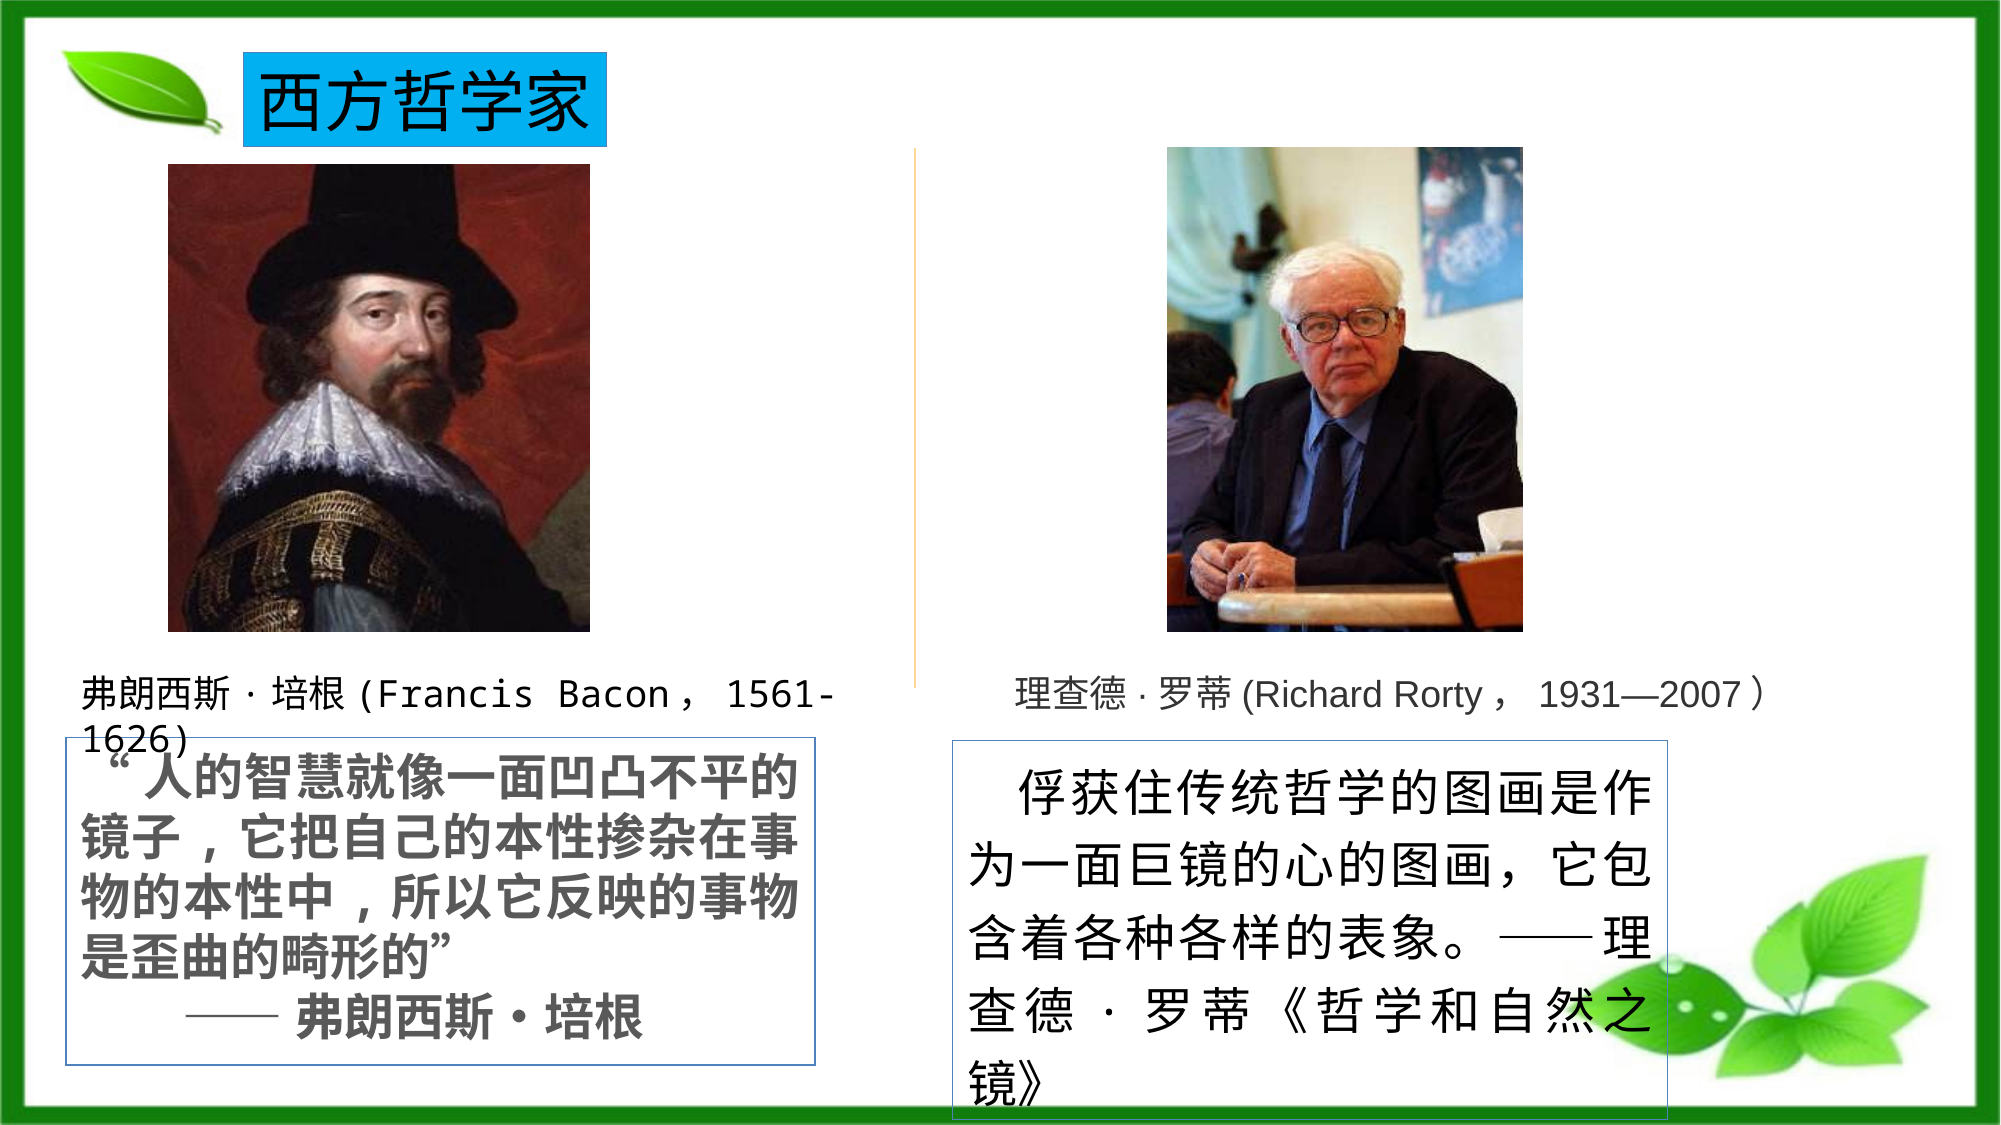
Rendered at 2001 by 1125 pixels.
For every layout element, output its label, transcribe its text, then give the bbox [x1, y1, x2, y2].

text_box 弗朗西斯·培根(Francis Bacon，1561-1626) [65, 663, 855, 768]
picture [0, 0, 2001, 1125]
text_box 俘获住传统哲学的图画是作为一面巨镜的心的图画，它包含着各种各样的表象。——理查德·罗蒂《哲学和自然之镜》 [952, 740, 1668, 1120]
text_box 西方哲学家 [243, 52, 607, 147]
text_box 理查德·罗蒂(Richard Rorty，1931—2007） [999, 663, 2000, 723]
text_box “人的智慧就像一面凹凸不平的镜子,它把自己的本性掺杂在事物的本性中,所以它反映的事物是歪曲的畸形的” ——弗朗西斯•培根 [65, 768, 815, 1065]
